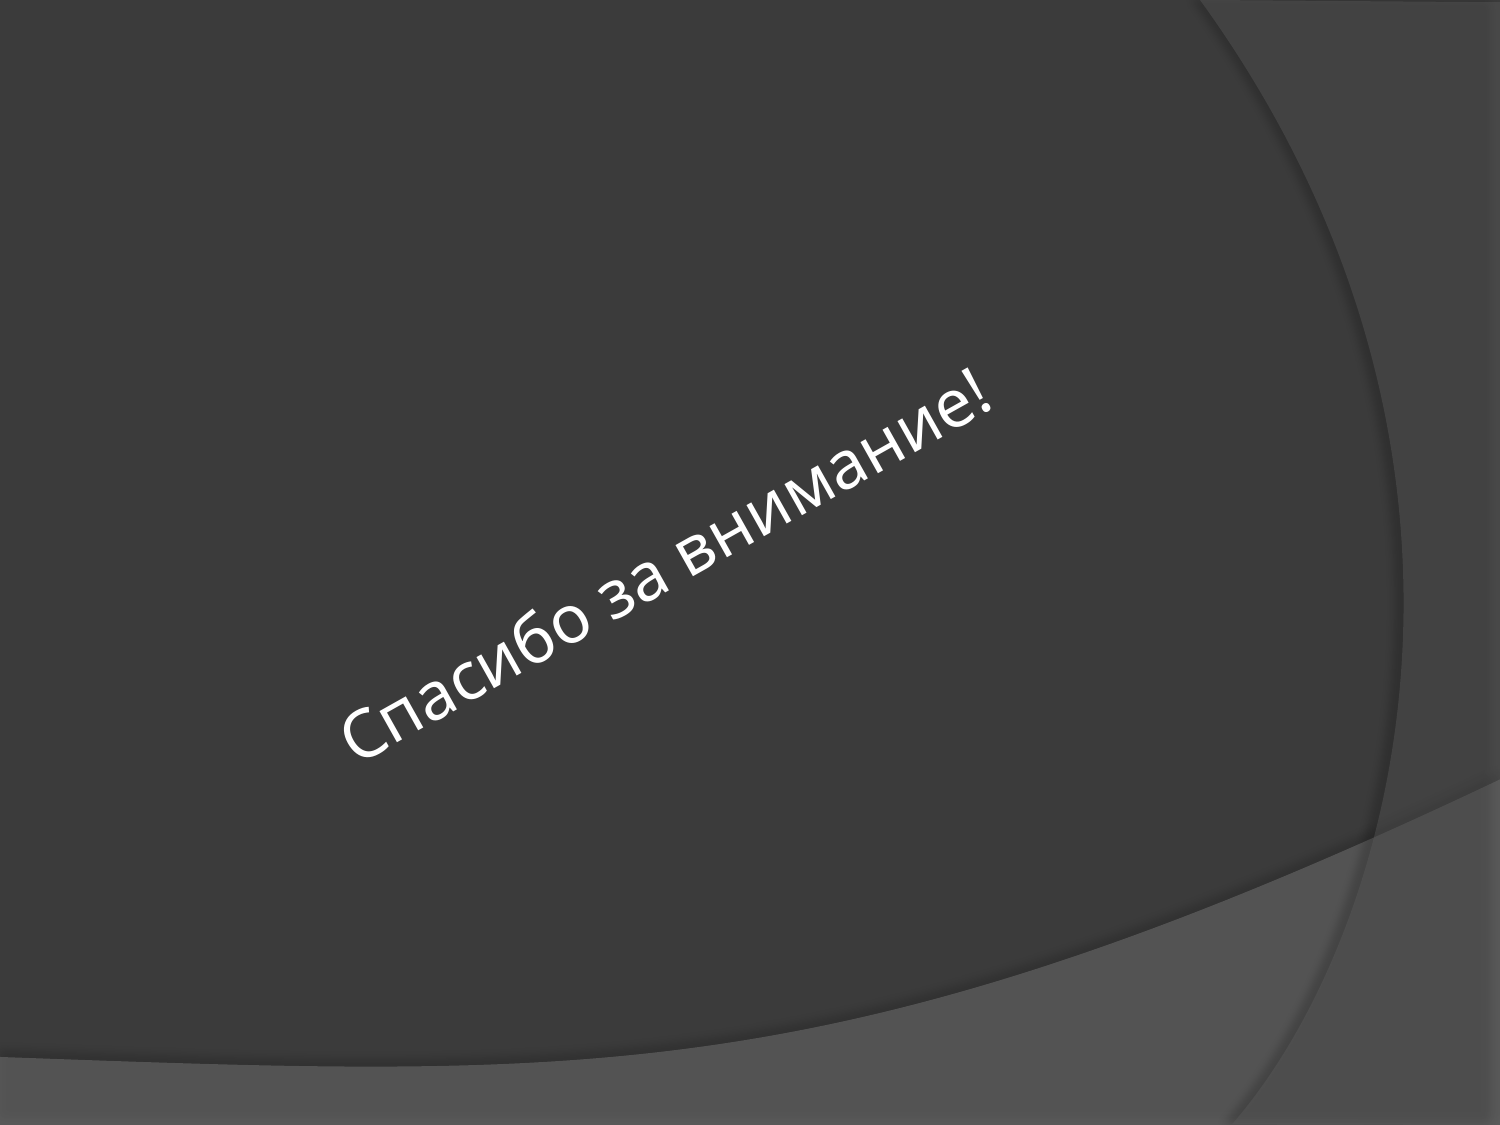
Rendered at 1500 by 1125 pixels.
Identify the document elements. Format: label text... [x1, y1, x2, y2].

text_box Спасибо за внимание! [307, 334, 1020, 792]
